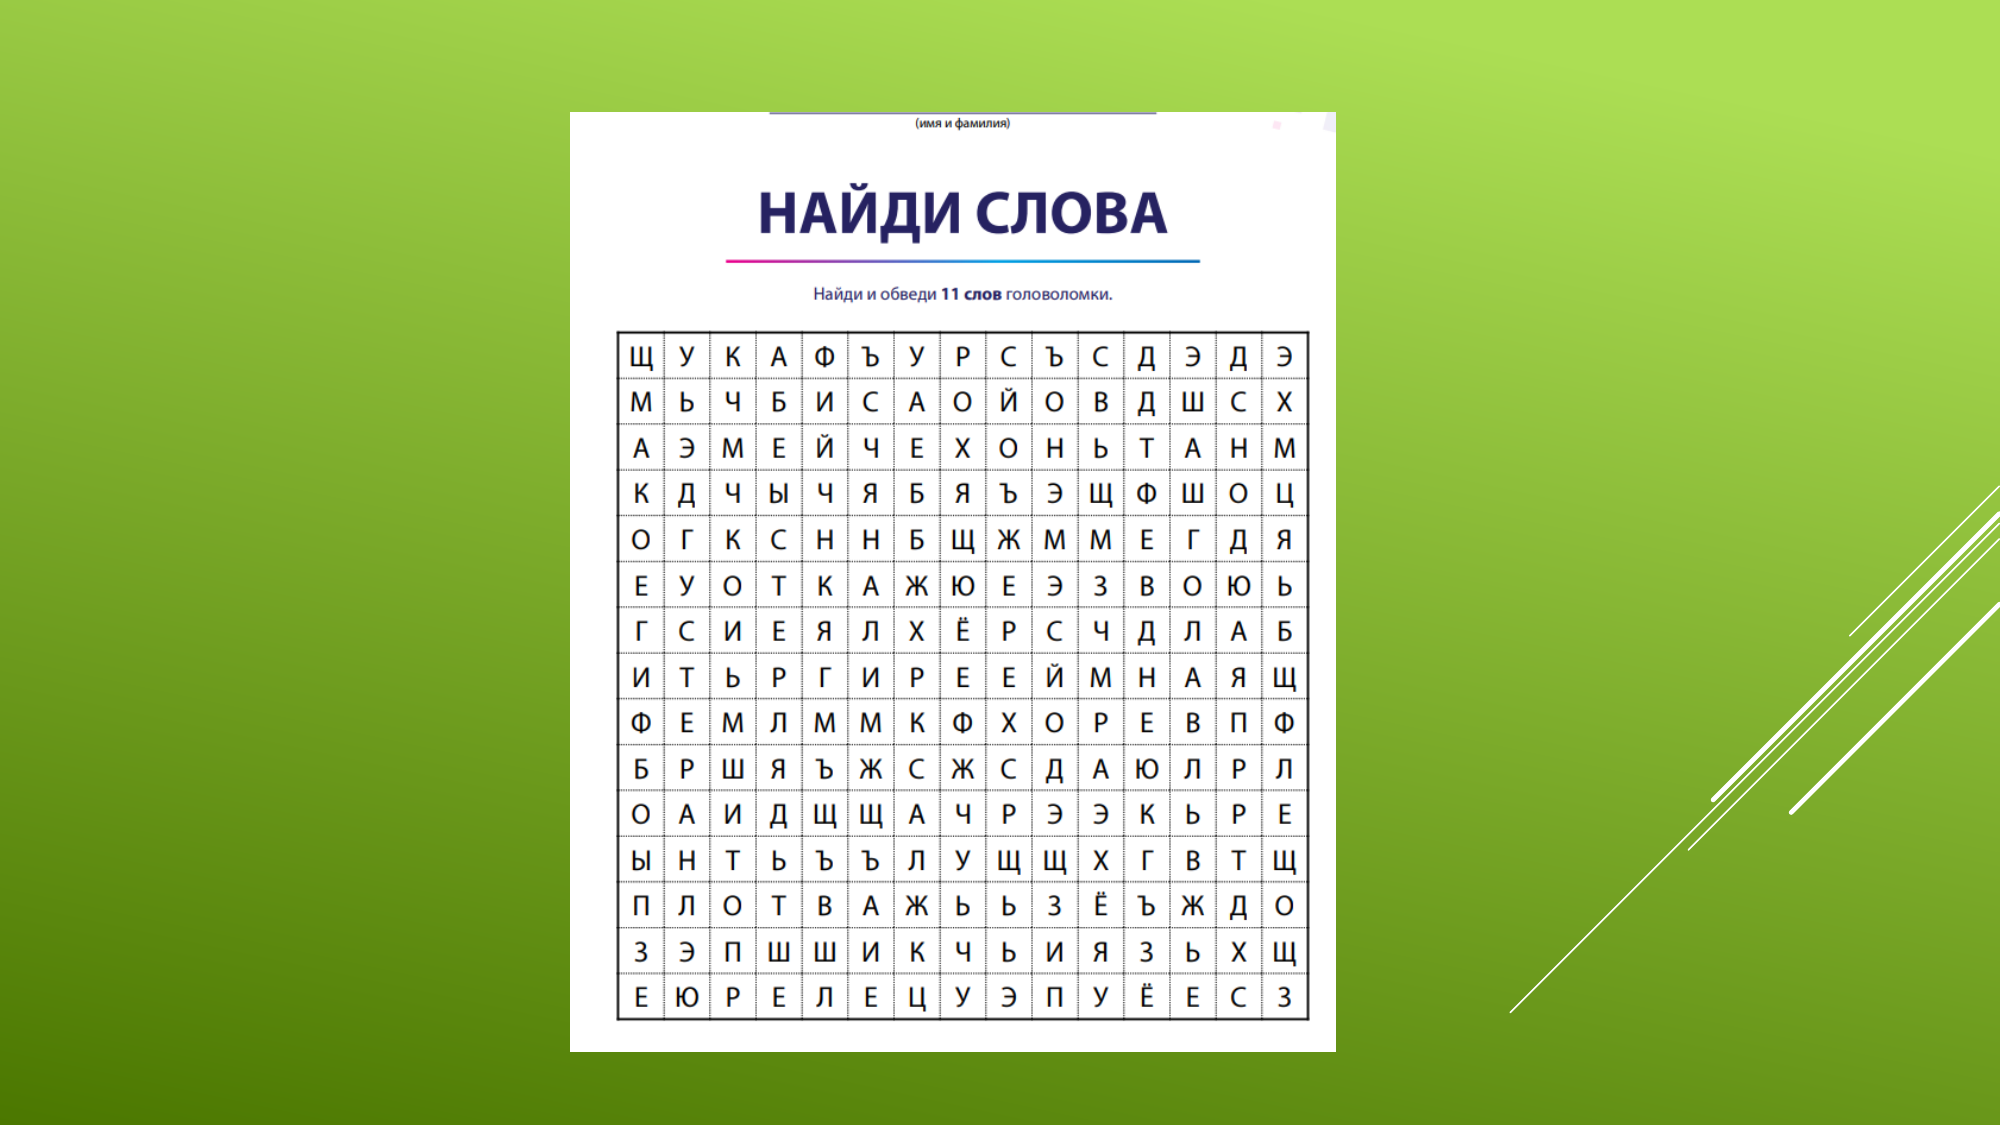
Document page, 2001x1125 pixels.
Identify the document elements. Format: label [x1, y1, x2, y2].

list [570, 112, 1336, 1052]
